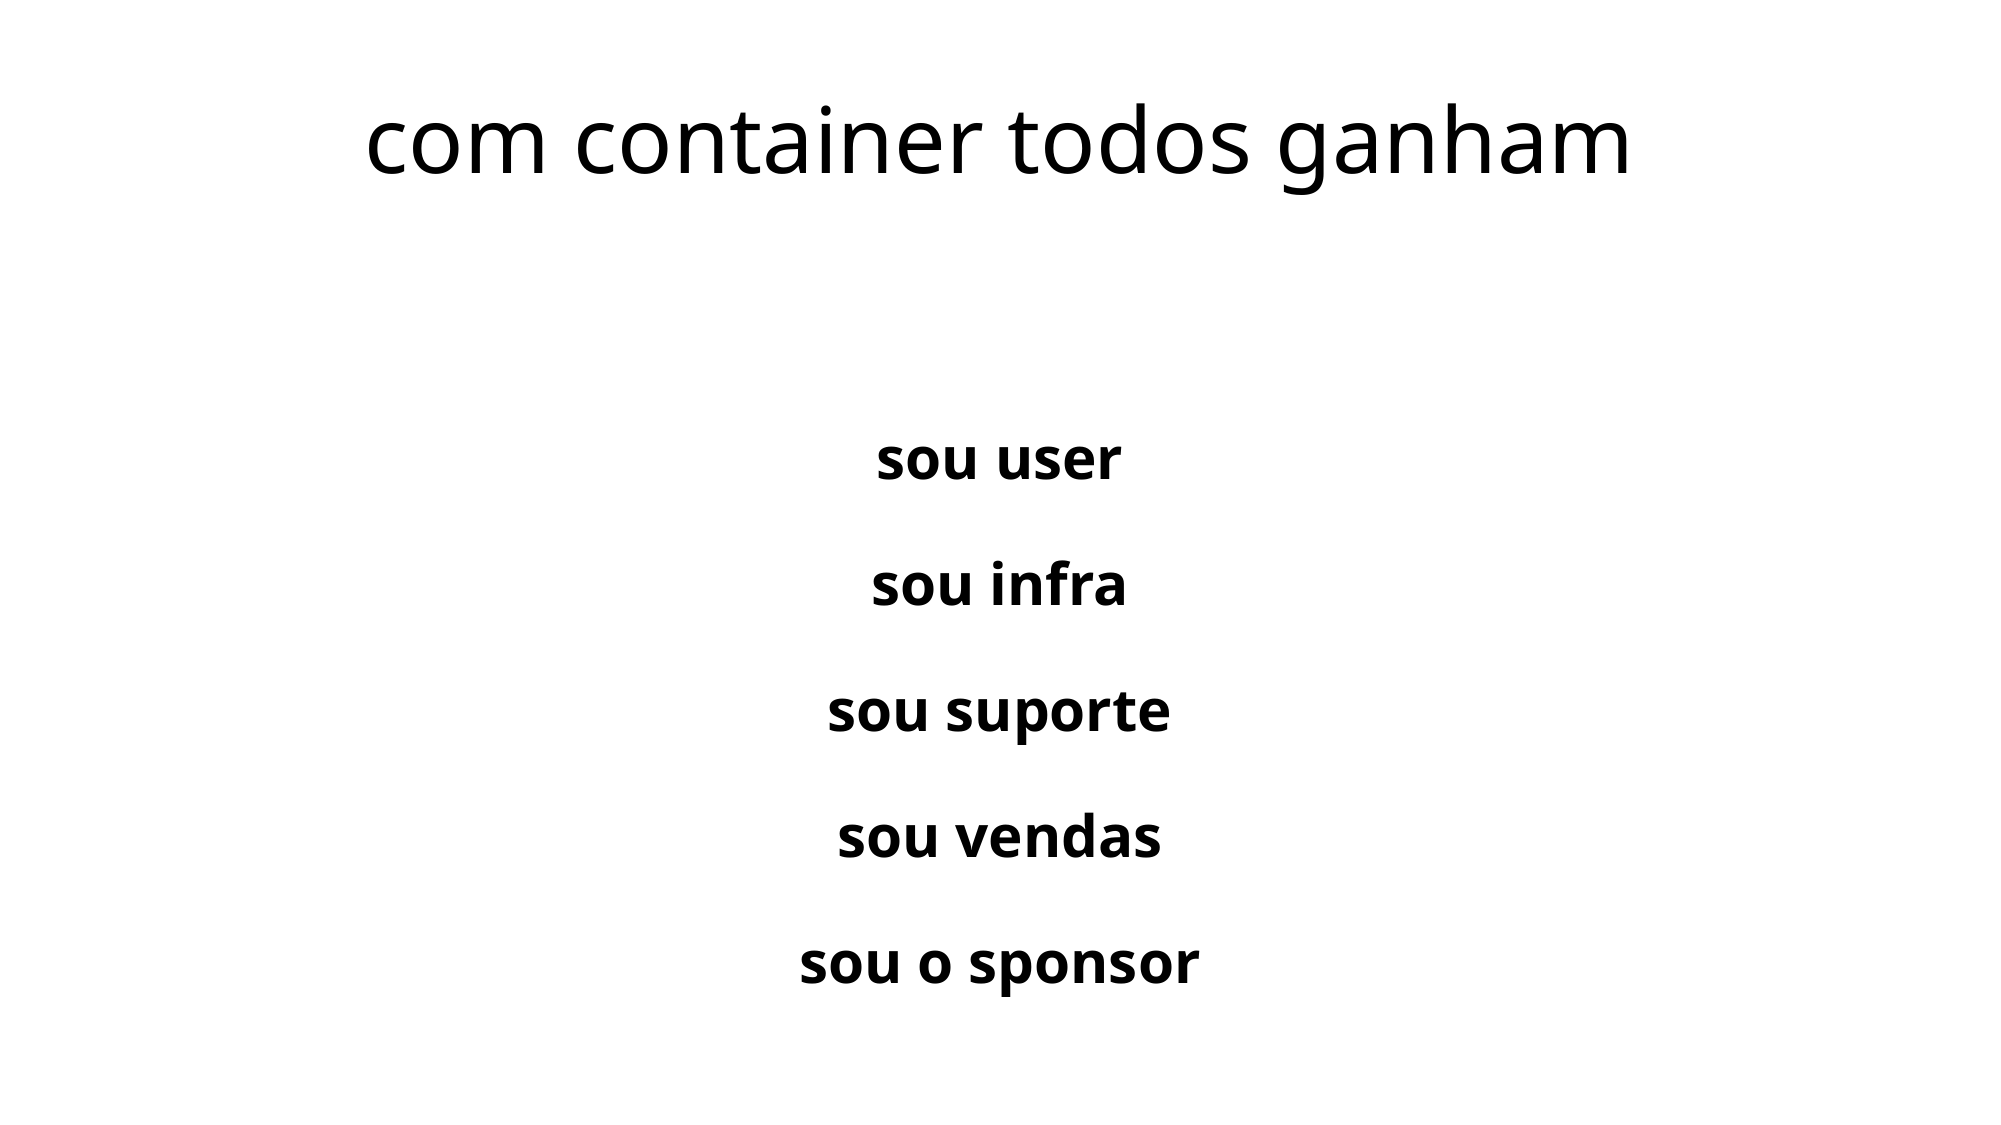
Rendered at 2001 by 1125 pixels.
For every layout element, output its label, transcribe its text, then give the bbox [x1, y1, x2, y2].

list sou user sou infra sou suporte sou vendas sou o sponsor [98, 379, 1901, 1080]
title com container todos ganham [137, 35, 1863, 254]
